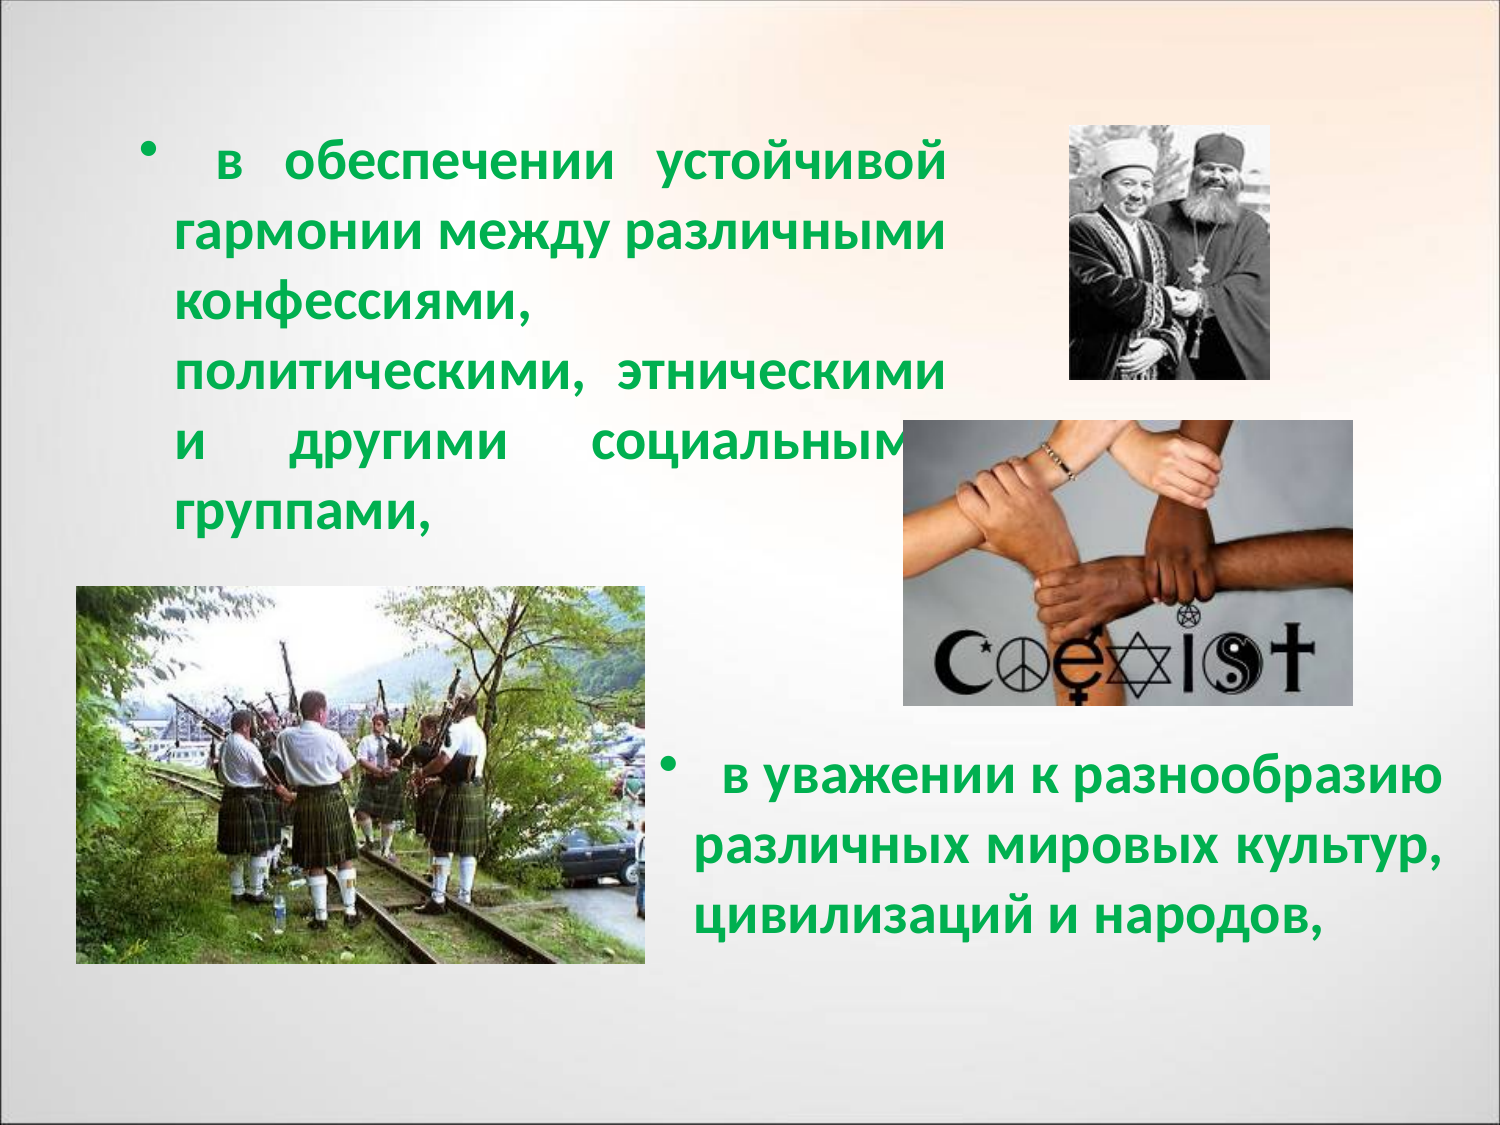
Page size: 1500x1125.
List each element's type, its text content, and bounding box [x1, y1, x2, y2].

text_box в обеспечении устойчивой гармонии между различными конфессиями, политическими, этническими и другими социальными группами, [123, 113, 963, 549]
text_box в уважении к разнообразию различных мировых культур, цивилизаций и народов, [649, 727, 1459, 953]
picture [0, 0, 1500, 1125]
